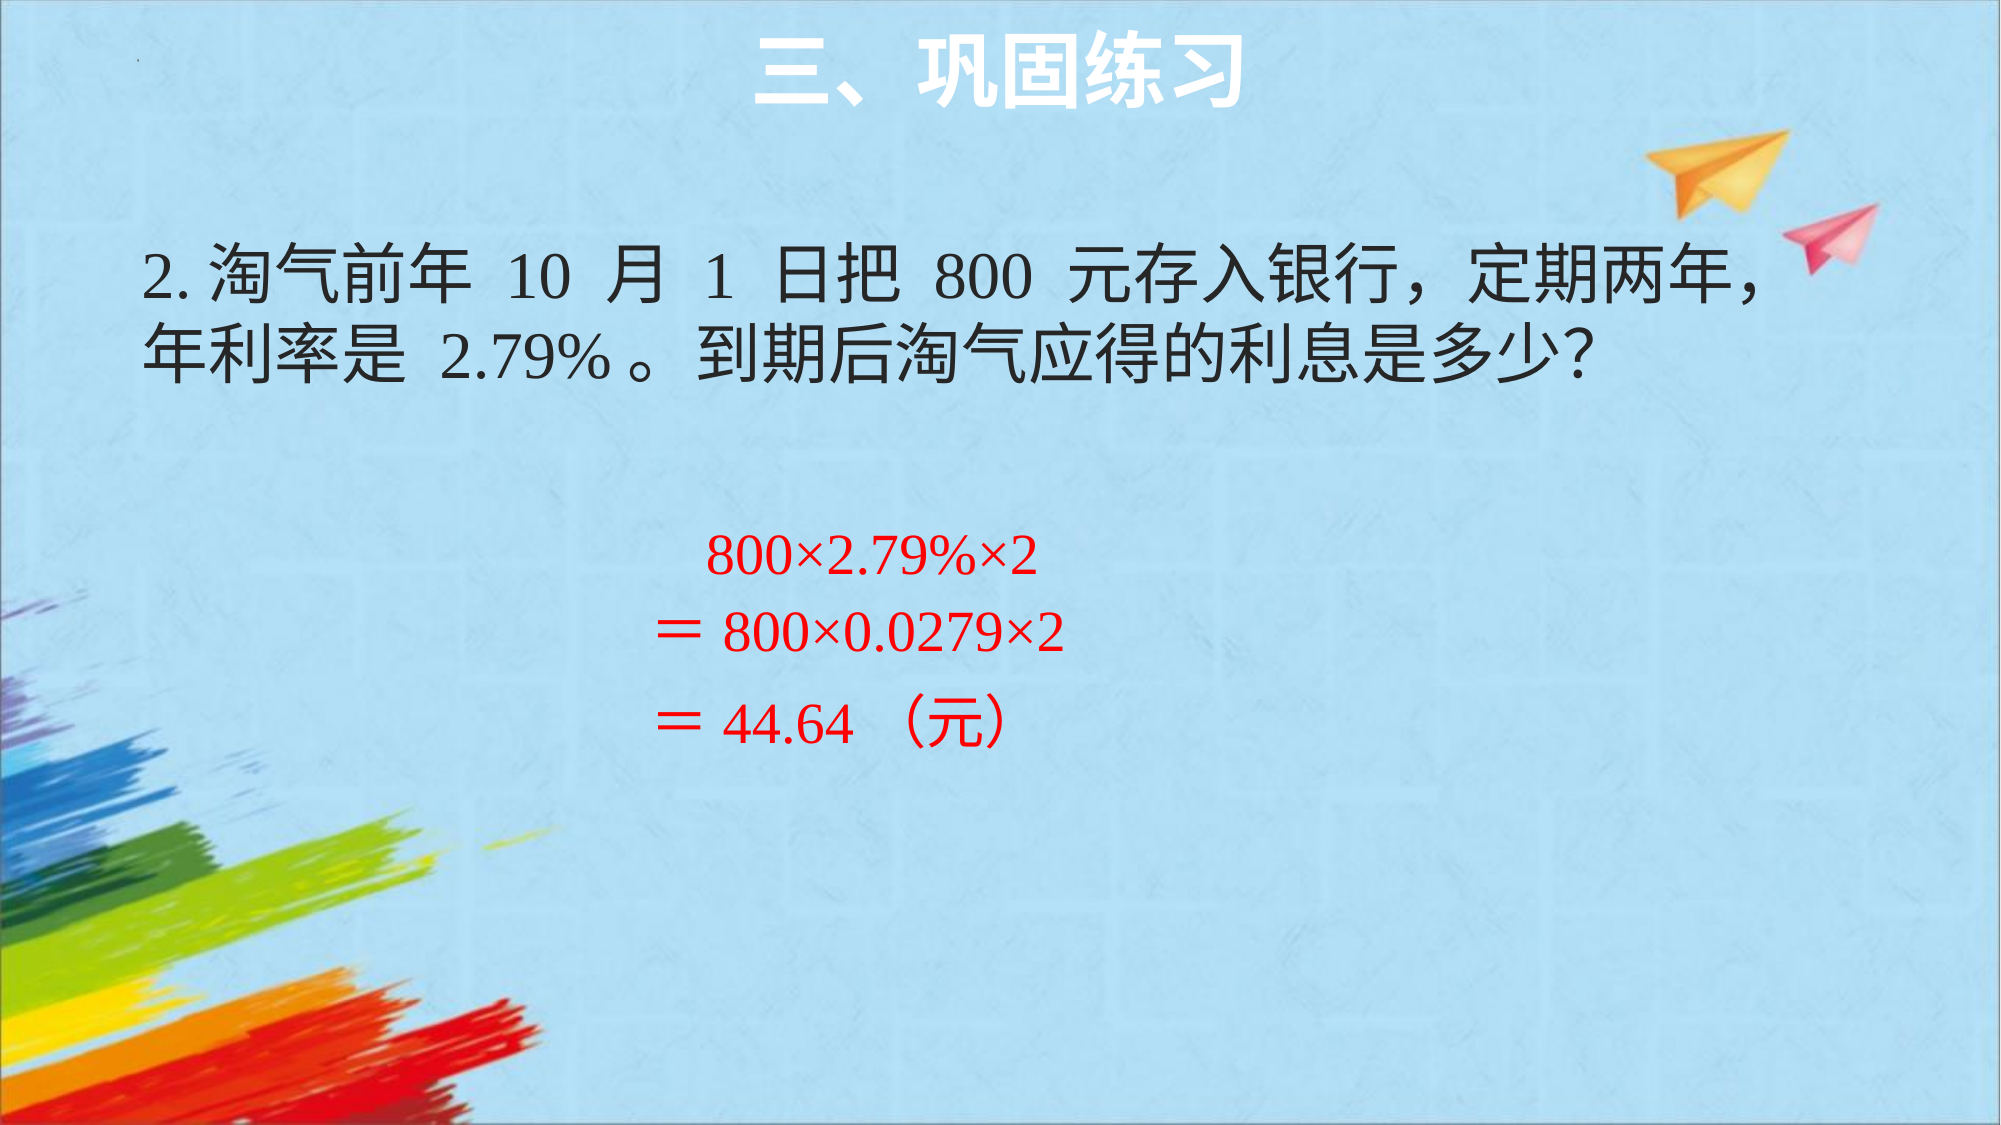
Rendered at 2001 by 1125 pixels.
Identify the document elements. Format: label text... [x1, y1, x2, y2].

picture [0, 0, 2001, 1125]
title 2.淘气前年 10 月 1 日把 800 元存入银行，定期两年，年利率是 2.79%。到期后淘气应得的利息是多少？ [126, 244, 1852, 380]
text_box ＝800×0.0279×2 [635, 585, 1156, 671]
text_box ＝44.64（元） [635, 678, 1156, 763]
text_box 三、巩固练习 [0, 0, 2000, 138]
text_box 800×2.79%×2 [691, 508, 1211, 594]
